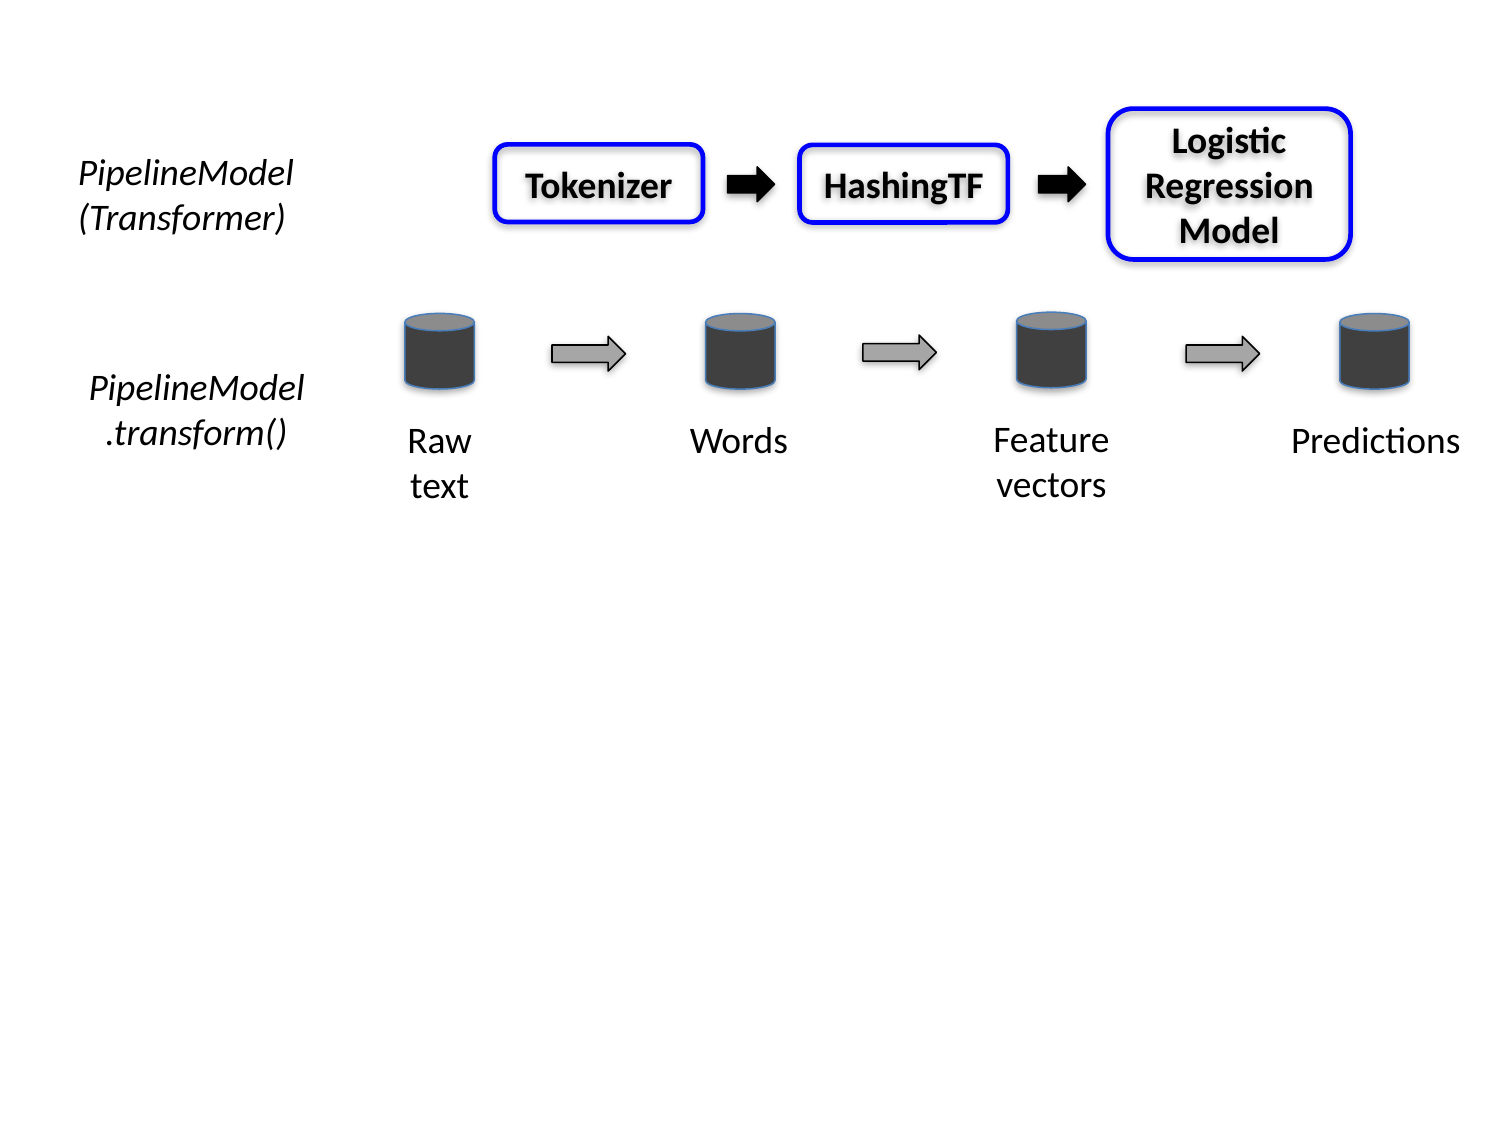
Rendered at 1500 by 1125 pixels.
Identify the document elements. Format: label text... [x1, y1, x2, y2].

text_box [862, 334, 937, 371]
text_box Logistic Regression Model [1107, 107, 1352, 261]
text_box [1185, 335, 1261, 372]
text_box Tokenizer [493, 143, 704, 223]
text_box PipelineModel (Transformer) [63, 140, 310, 246]
text_box [1037, 166, 1087, 203]
text_box [726, 166, 776, 203]
text_box HashingTF [798, 144, 1009, 224]
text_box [672, 313, 806, 470]
text_box [551, 335, 627, 372]
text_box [962, 311, 1141, 514]
text_box PipelineModel .transform() [73, 355, 320, 461]
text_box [1273, 313, 1478, 470]
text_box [380, 313, 500, 515]
